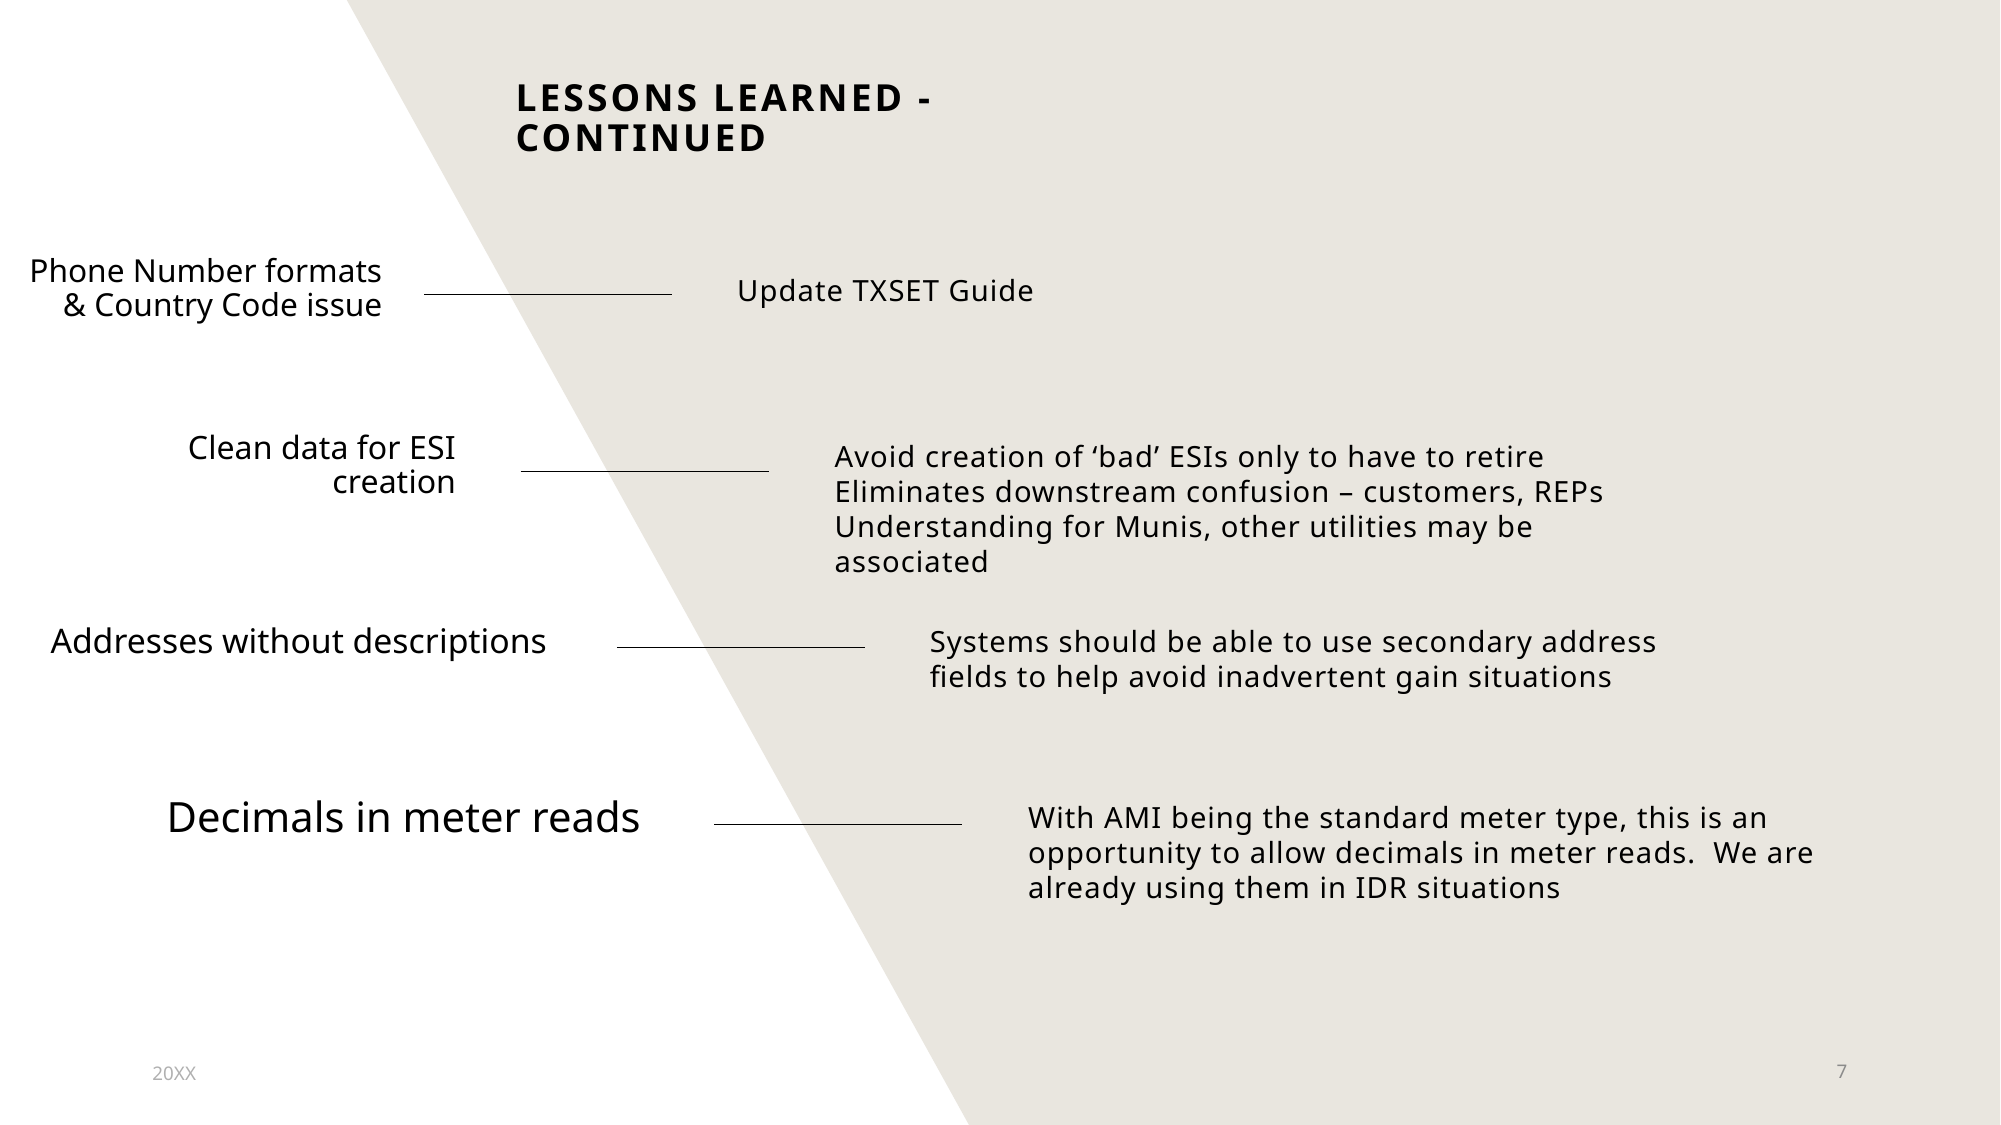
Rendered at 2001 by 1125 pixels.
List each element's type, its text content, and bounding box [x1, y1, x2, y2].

list Addresses without descriptions [19, 600, 571, 685]
slide_number 20XX [137, 1042, 588, 1103]
title Lessons learned - continued [500, 71, 1171, 168]
list With AMI being the standard meter type, this is an opportunity to allow decimals in meter reads. We are already using them in IDR situations [1013, 791, 1851, 958]
list Clean data for ESI creation [120, 423, 472, 509]
slide_number 7 [1773, 1042, 1863, 1103]
list Avoid creation of ‘bad’ ESIs only to have to retire Eliminates downstream confusion – customers, REPs Understanding for Munis, other utilities may be associated [819, 430, 1657, 597]
list Systems should be able to use secondary address fields to help avoid inadvertent gain situations [914, 616, 1752, 782]
list Decimals in meter reads [19, 777, 667, 862]
list Update TXSET Guide [722, 264, 1559, 431]
list Phone Number formats & Country Code issue [0, 247, 398, 332]
